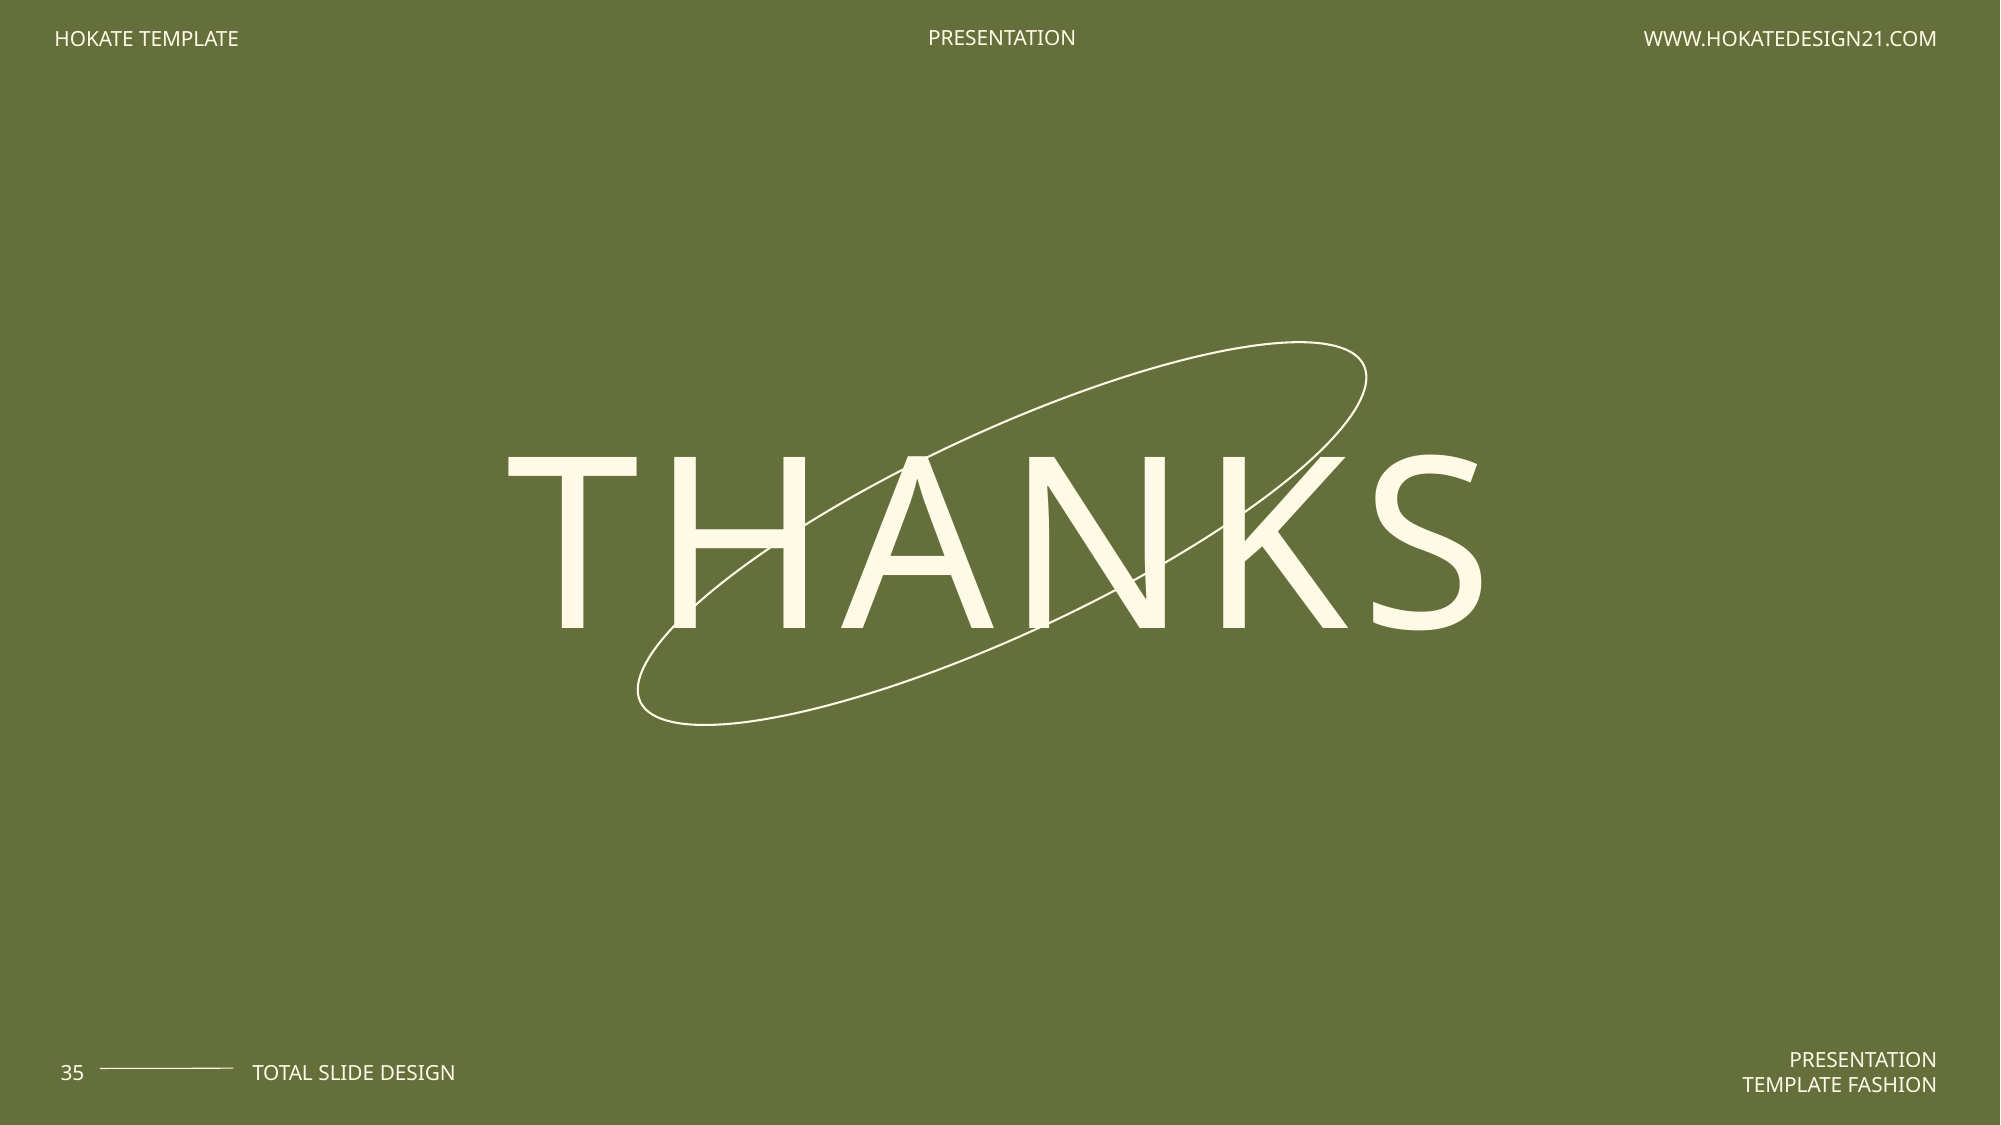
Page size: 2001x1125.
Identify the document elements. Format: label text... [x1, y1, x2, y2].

text_box [636, 684, 696, 726]
text_box PRESENTATION TEMPLATE FASHION [1670, 1039, 1953, 1097]
text_box HOKATE TEMPLATE [39, 18, 375, 67]
text_box PRESENTATION [834, 17, 1170, 67]
text_box WWW.HOKATEDESIGN21.COM [1616, 18, 1953, 67]
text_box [45, 1039, 488, 1098]
text_box THANKS [357, 381, 696, 684]
text_box [1304, 341, 1368, 381]
picture [696, 322, 1304, 734]
text_box THANKS [1304, 381, 1643, 684]
